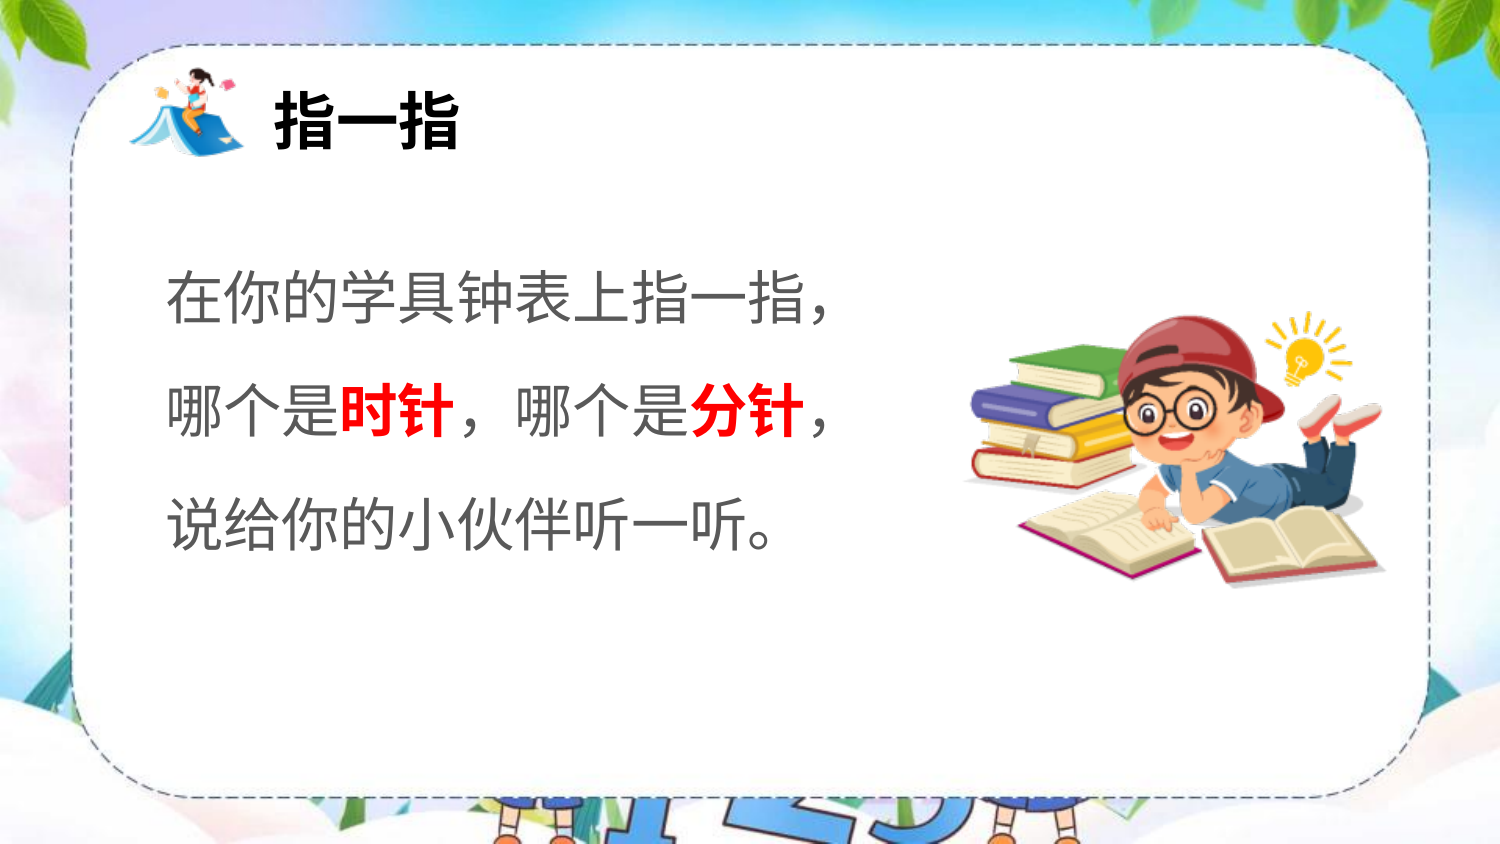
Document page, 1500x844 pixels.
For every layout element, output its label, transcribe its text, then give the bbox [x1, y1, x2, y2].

text_box 指一指 [259, 74, 491, 165]
picture [0, 0, 1500, 844]
list 在你的学具钟表上指一指， 哪个是时针，哪个是分针， 说给你的小伙伴听一听。 [149, 218, 950, 626]
